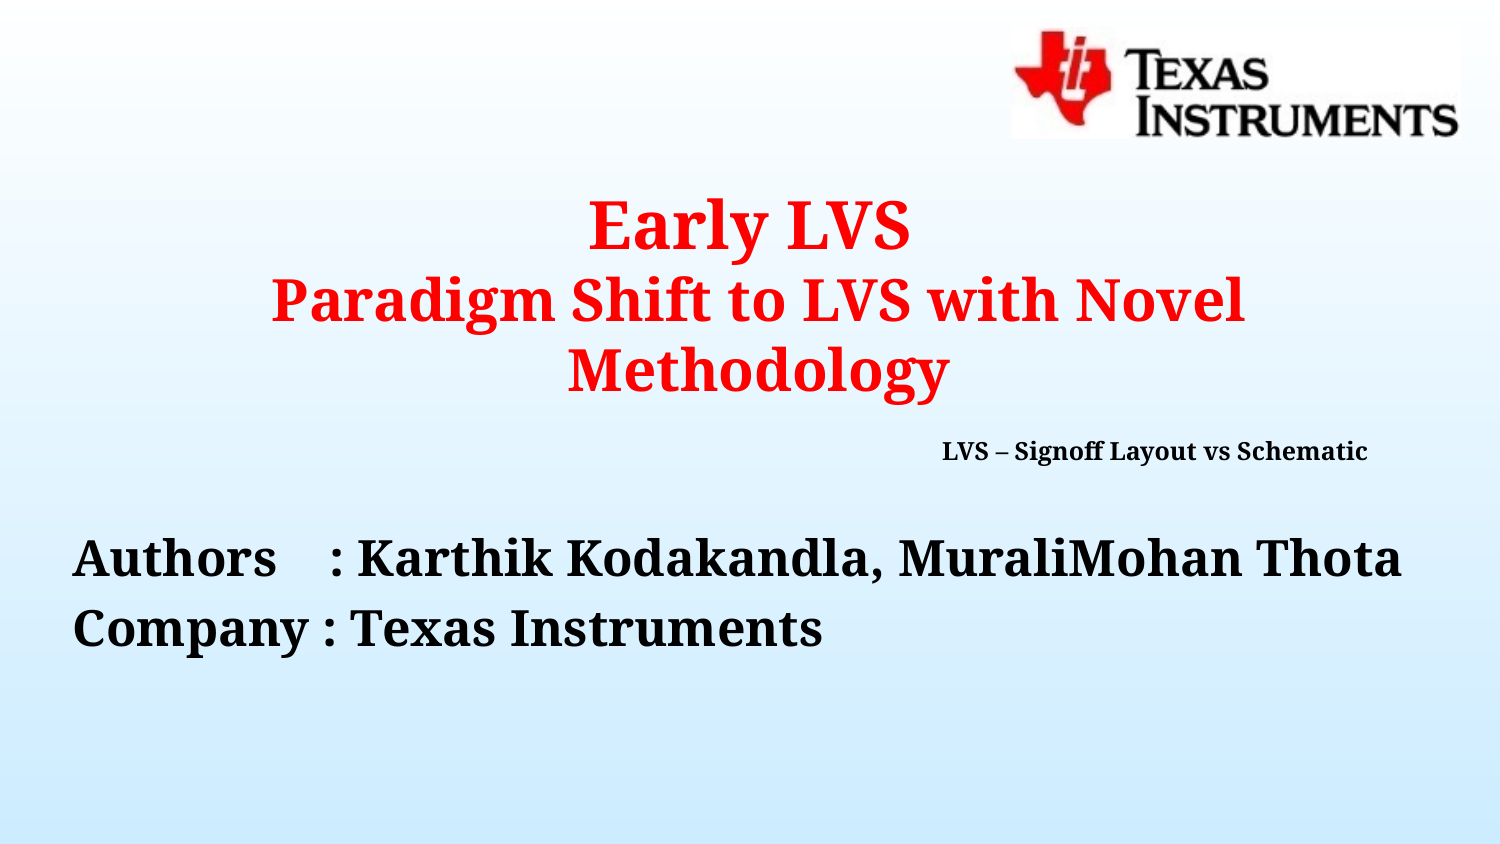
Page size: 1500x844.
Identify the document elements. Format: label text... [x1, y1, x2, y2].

title Early LVS Paradigm Shift to LVS with Novel Methodology LVS – Signoff Layout vs Schematic [122, 197, 1396, 458]
picture [1011, 27, 1461, 139]
subtitle Authors : Karthik Kodakandla, MuraliMohan Thota Company : Texas Instruments [57, 518, 1446, 735]
